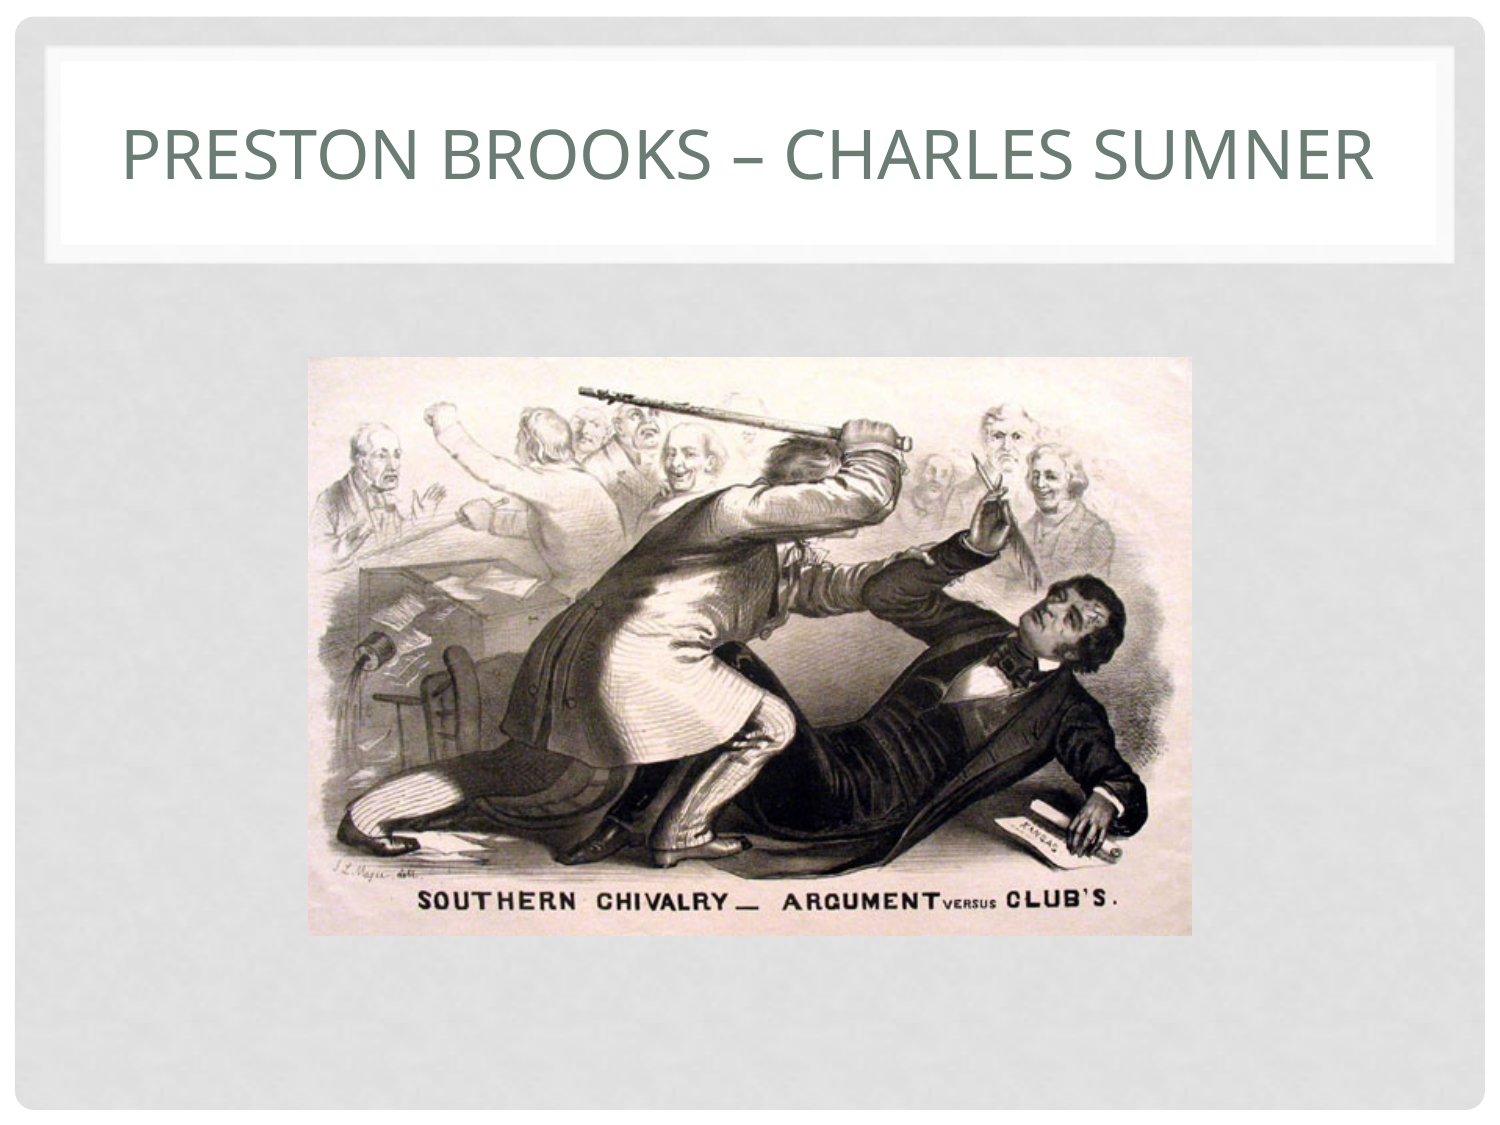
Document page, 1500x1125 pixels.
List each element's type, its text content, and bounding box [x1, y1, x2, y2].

title Preston brooks – Charles Sumner [69, 66, 1425, 238]
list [308, 356, 1192, 936]
